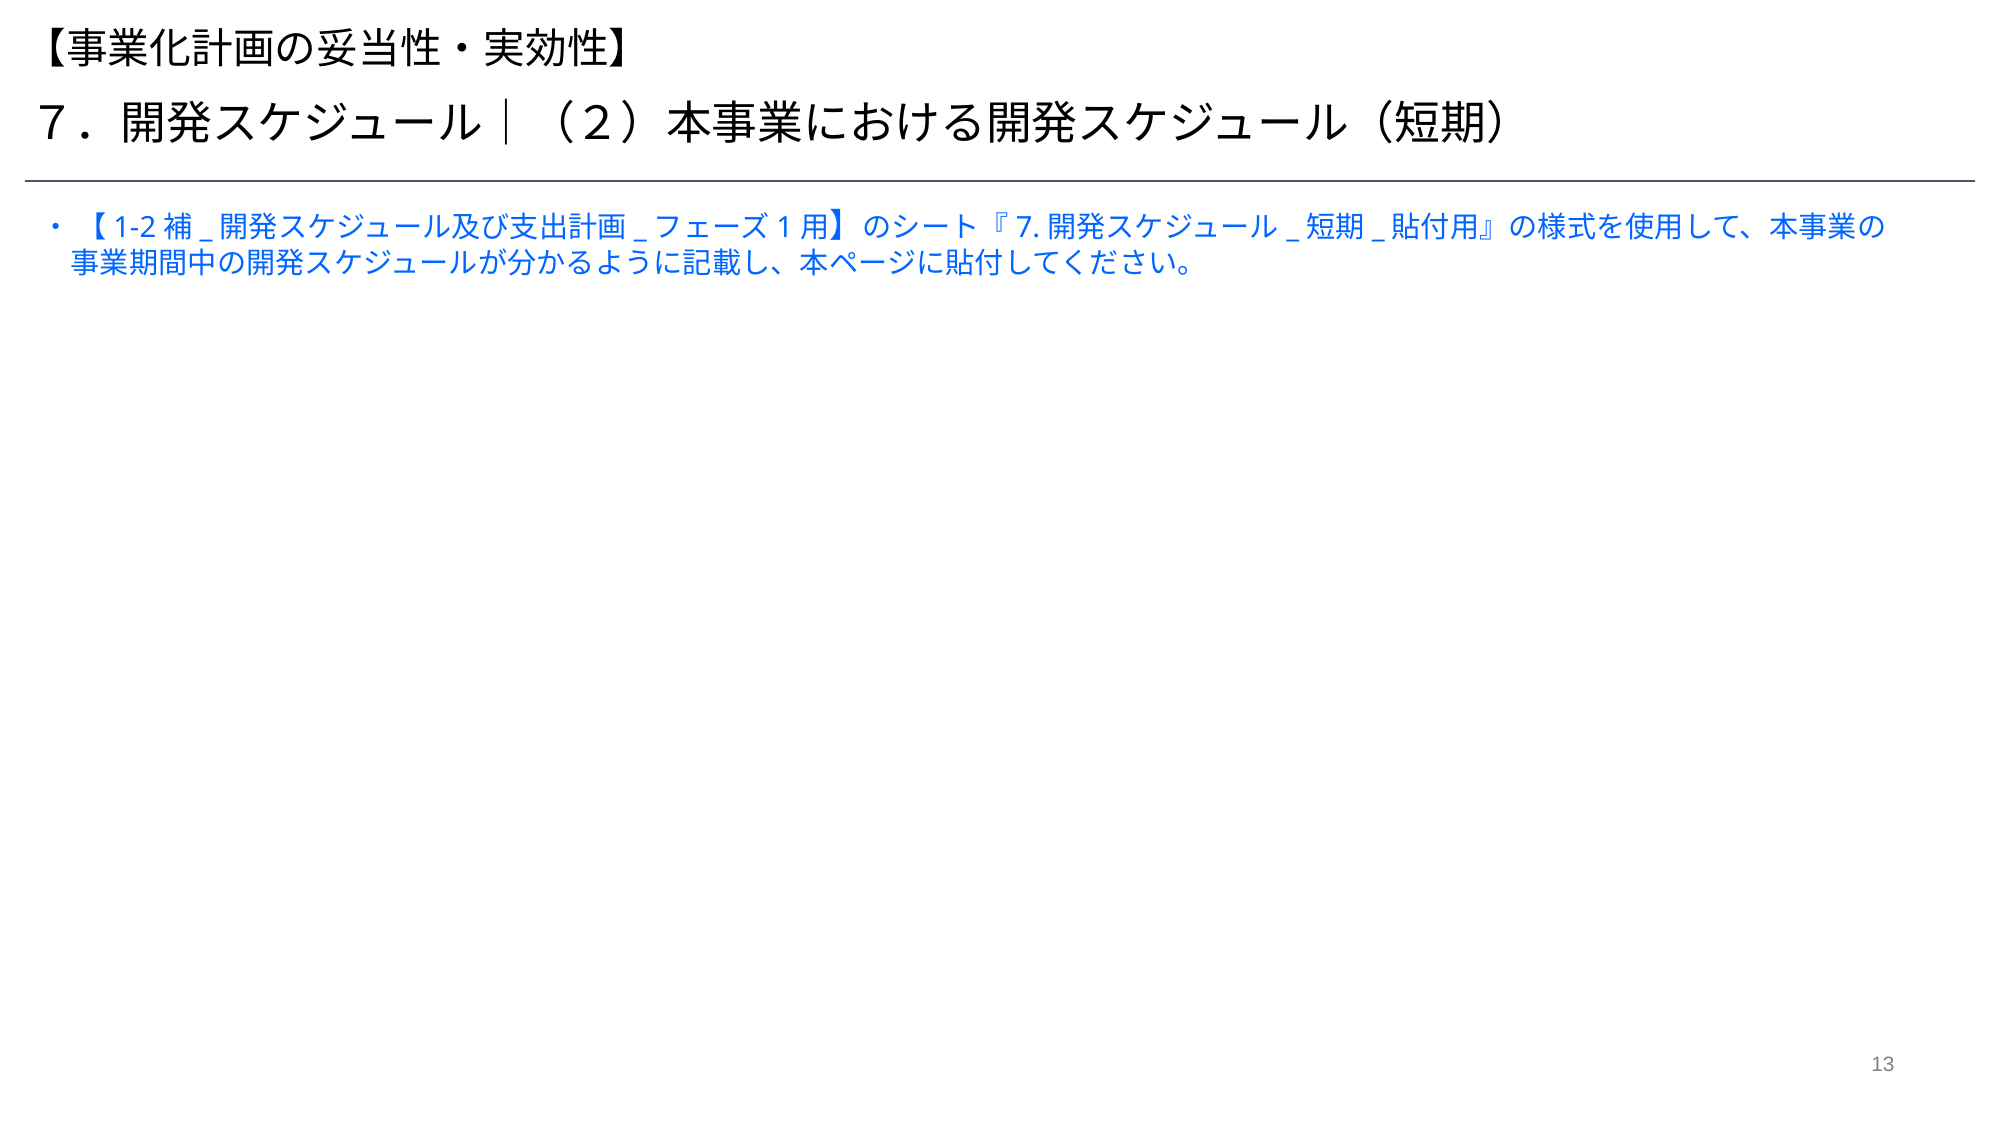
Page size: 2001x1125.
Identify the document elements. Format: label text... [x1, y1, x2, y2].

text_box 【事業化計画の妥当性・実効性】 [24, 28, 1818, 74]
text_box ７．開発スケジュール｜（２）本事業における開発スケジュール（短期） [29, 100, 1969, 150]
text_box ・ 【1-2補_開発スケジュール及び支出計画_フェーズ1用】のシート『7.開発スケジュール_短期_貼付用』の様式を使用して、本事業の事業期間中の開発スケジュールが分かるように記載し、本ページに貼付してください。 [26, 182, 1922, 303]
